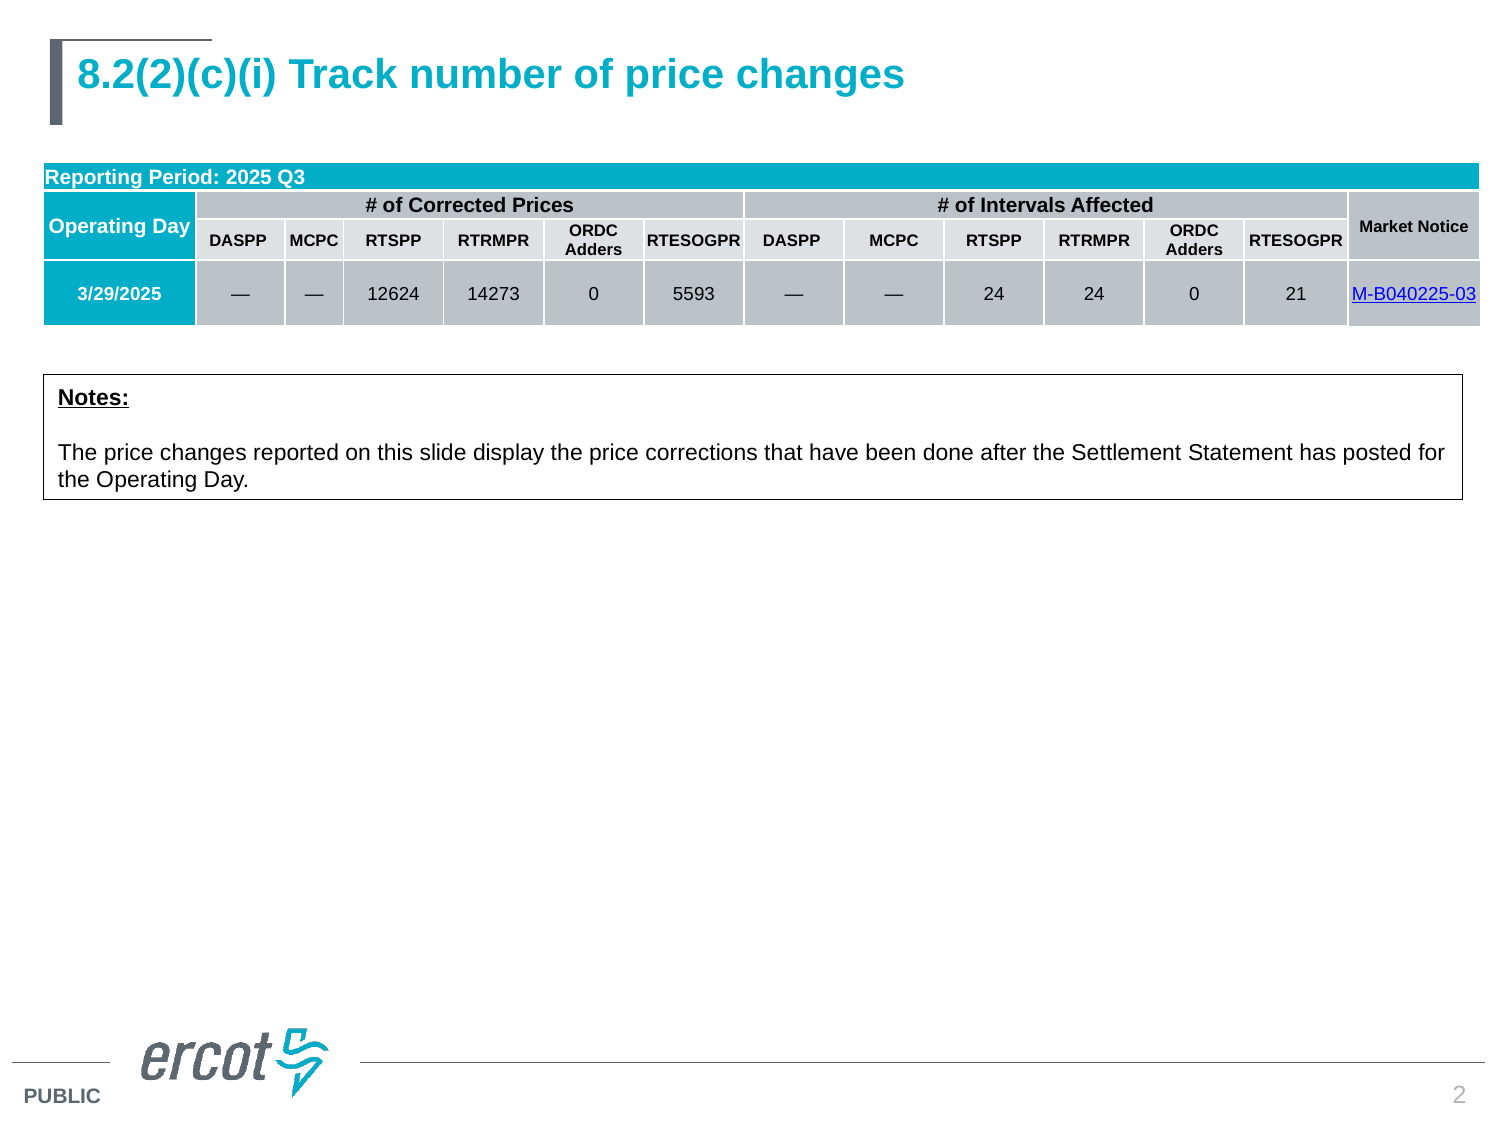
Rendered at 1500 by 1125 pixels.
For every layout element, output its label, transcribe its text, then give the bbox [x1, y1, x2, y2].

table_cell MCPC [286, 220, 343, 259]
table_cell RTRMPR [1045, 220, 1143, 259]
table_cell 24 [1045, 261, 1143, 325]
table_cell RTSPP [945, 220, 1043, 259]
table_cell — [845, 261, 943, 325]
table_cell DASPP [197, 220, 284, 259]
text_box Notes: The price changes reported on this slide display the price corrections that have been done after the Settlement Statement has posted for the Operating Day. [43, 374, 1463, 500]
table_cell RTESOGPR [1245, 220, 1347, 259]
table_cell 24 [945, 261, 1043, 325]
table_cell 0 [545, 261, 643, 325]
table_cell 5593 [645, 261, 743, 325]
slide_number 2 [1437, 1076, 1475, 1112]
table_cell RTRMPR [444, 220, 543, 259]
table_cell RTSPP [344, 220, 443, 259]
title 8.2(2)(c)(i) Track number of price changes [62, 39, 1450, 162]
table_cell Operating Day [44, 192, 195, 259]
table_cell Market Notice [1349, 192, 1479, 259]
table_cell — [286, 261, 343, 325]
table_cell RTESOGPR [645, 220, 743, 259]
table_cell MCPC [845, 220, 943, 259]
table_header Reporting Period: 2025 Q3 [44, 163, 1479, 189]
table_cell DASPP [745, 220, 843, 259]
table_cell 14273 [444, 261, 543, 325]
table_cell ORDC Adders [545, 220, 643, 259]
table_cell 3/29/2025 [44, 261, 195, 325]
picture [137, 1024, 332, 1100]
table_cell 12624 [344, 261, 443, 325]
table_cell # of Corrected Prices [197, 192, 743, 218]
table_cell 21 [1245, 261, 1347, 325]
table_cell M-B040225-03 [1349, 261, 1480, 326]
table_cell 0 [1145, 261, 1243, 325]
table_cell ORDC Adders [1145, 220, 1243, 259]
table_cell — [197, 261, 284, 325]
table_cell — [745, 261, 843, 325]
table_cell # of Intervals Affected [745, 192, 1347, 218]
